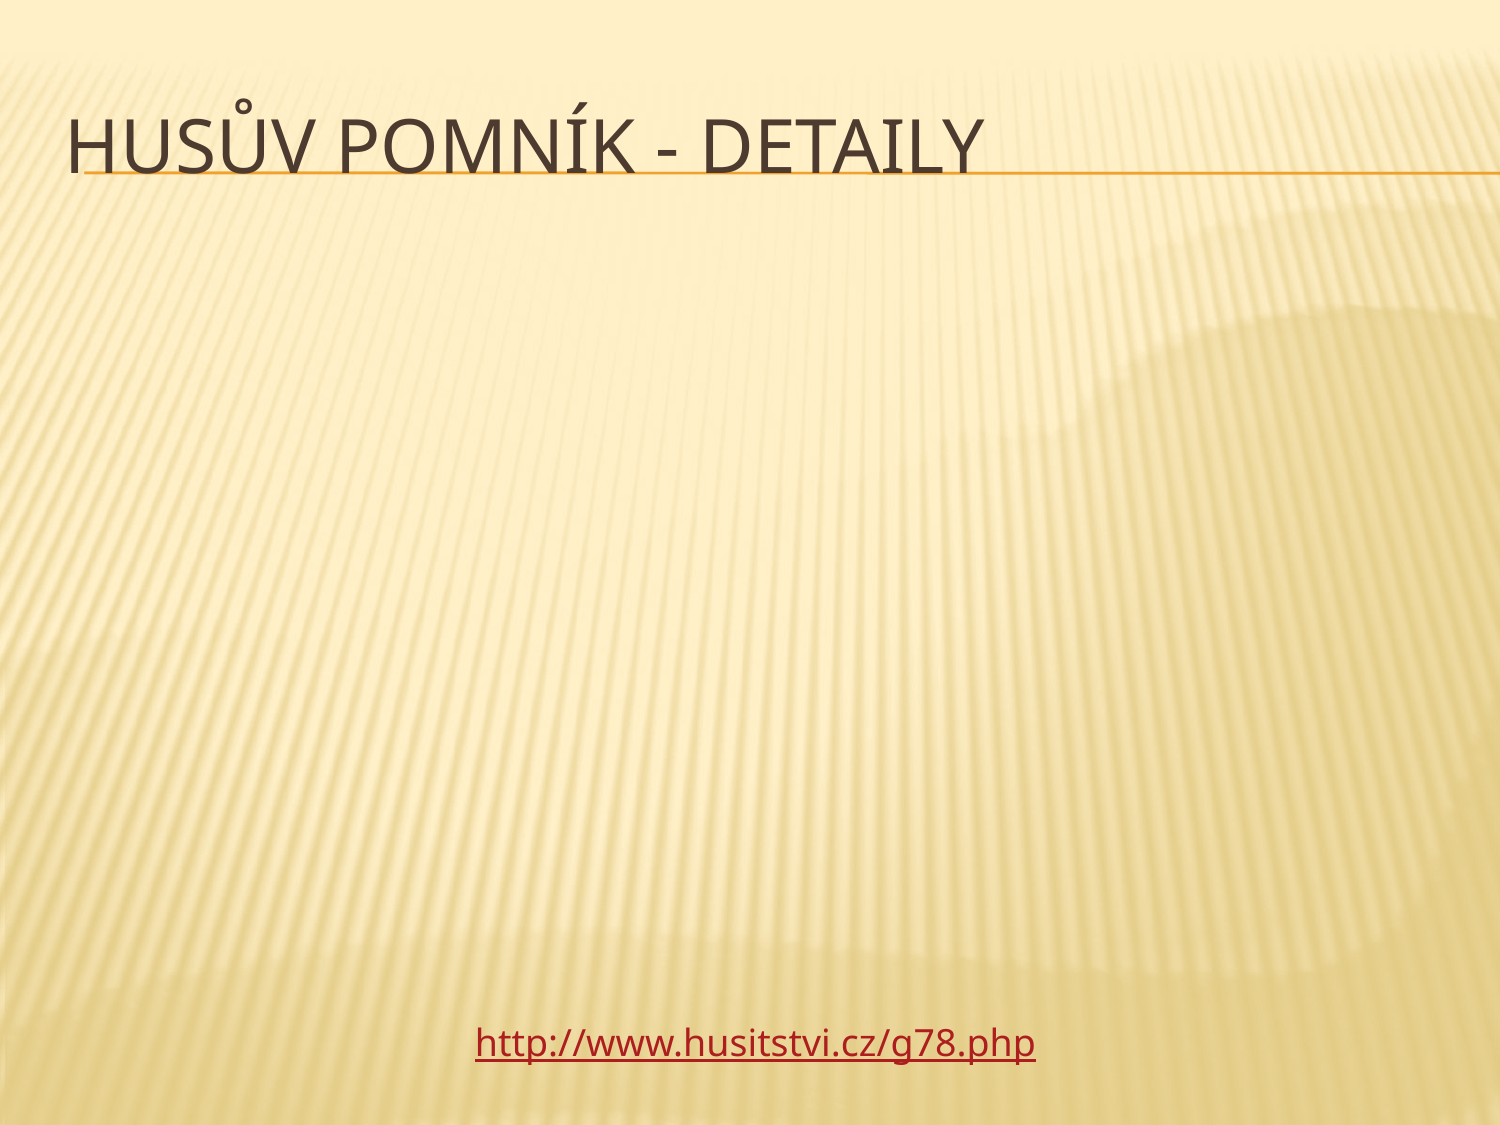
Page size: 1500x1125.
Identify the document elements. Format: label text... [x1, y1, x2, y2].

title Husův pomník - detaily [50, 75, 1475, 213]
text_box http://www.husitstvi.cz/g78.php [460, 1011, 1051, 1123]
